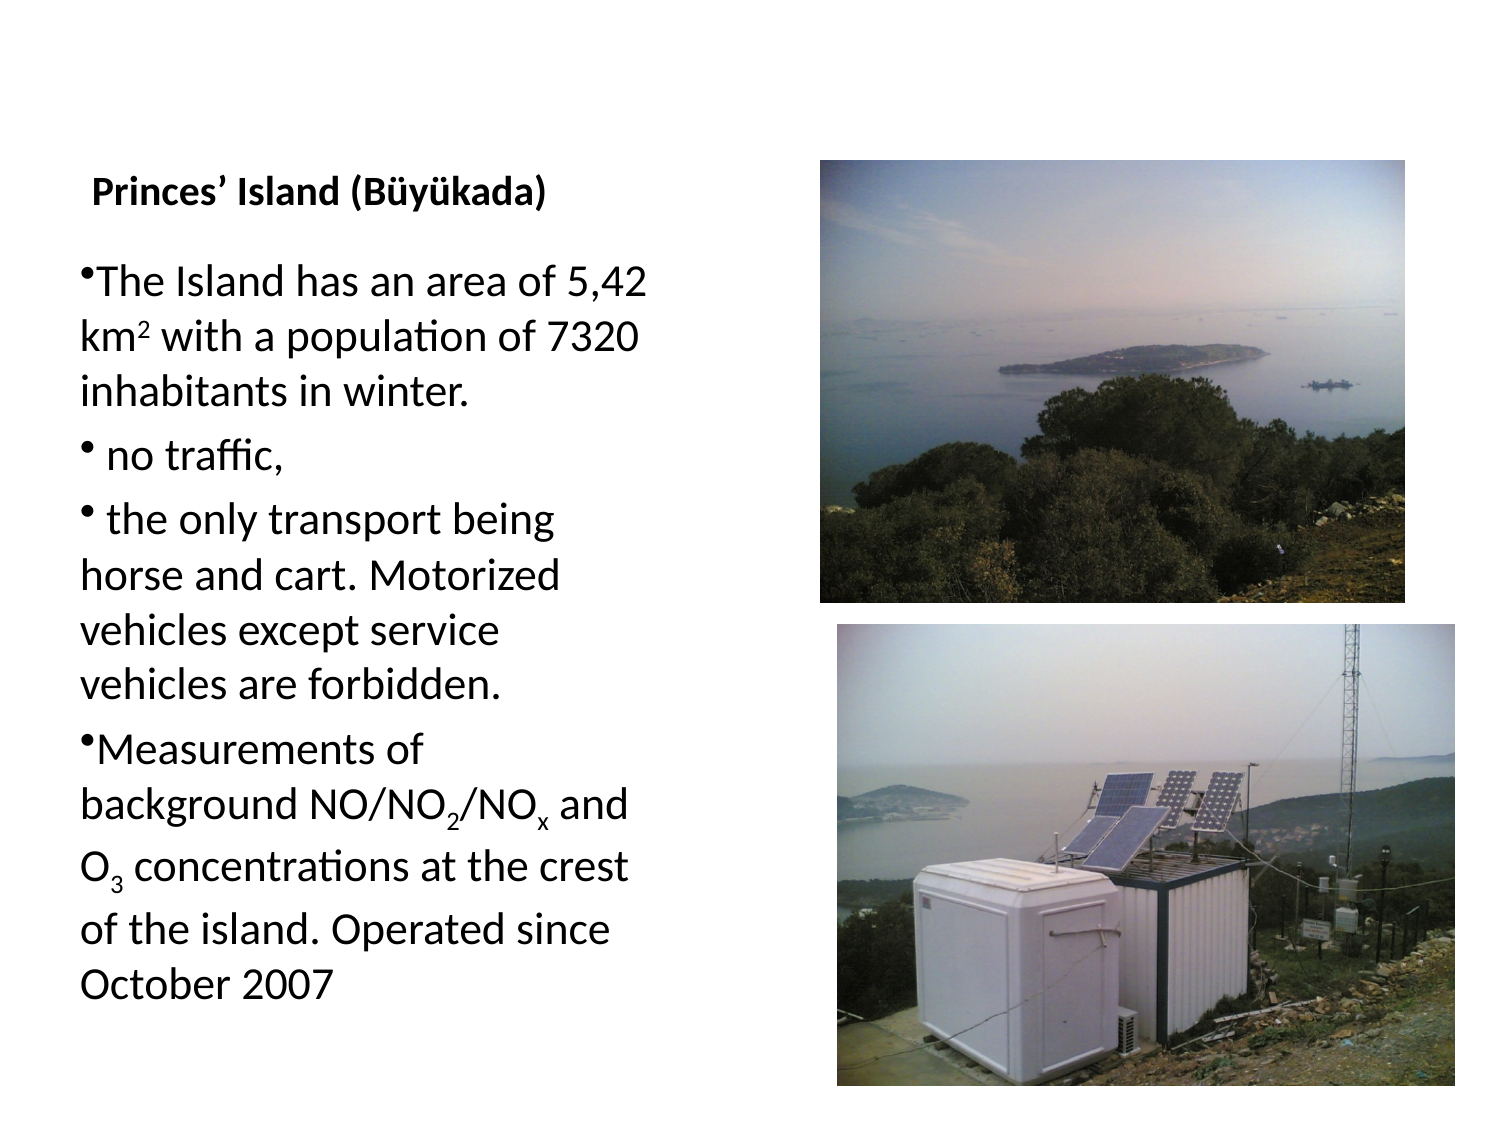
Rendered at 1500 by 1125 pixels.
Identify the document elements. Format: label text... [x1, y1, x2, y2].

picture [820, 160, 1405, 603]
list The Island has an area of 5,42 km2 with a population of 7320 inhabitants in winter. no traffic, the only transport being horse and cart. Motorized vehicles except service vehicles are forbidden. Measurements of background NO/NO2/NOx and O3 concentrations at the crest of the island. Operated since October 2007 [64, 243, 668, 1083]
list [837, 624, 1455, 1086]
title Princes’ Island (Büyükada) [76, 155, 845, 222]
